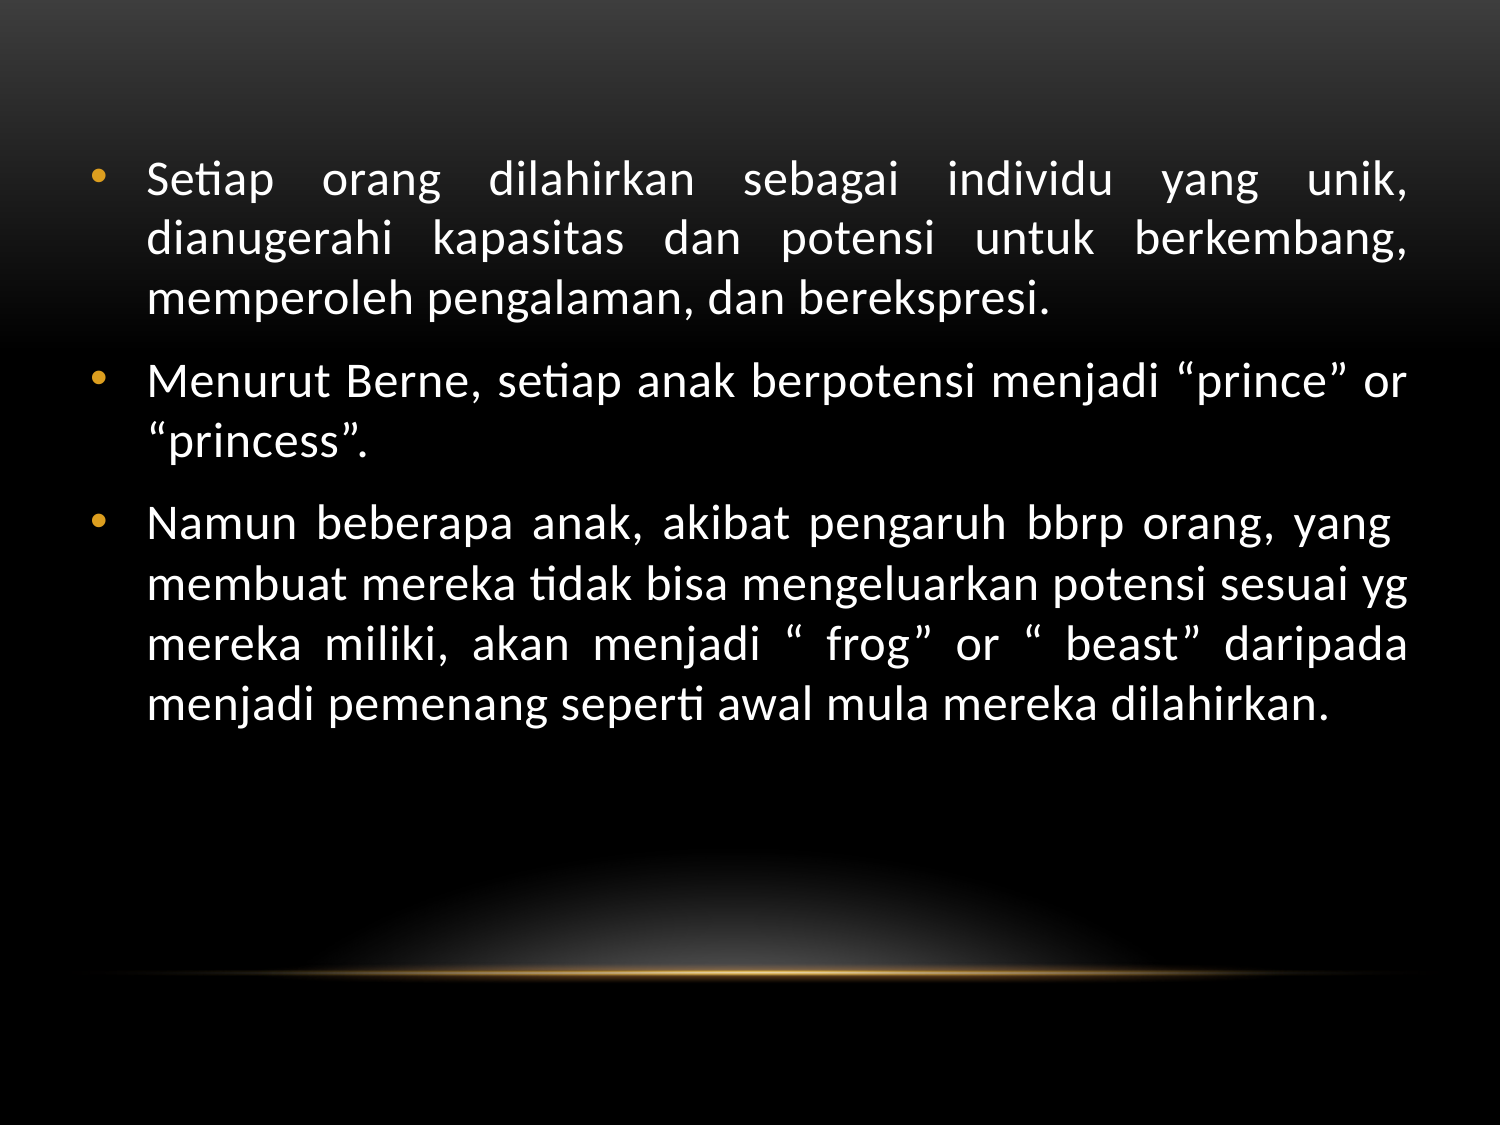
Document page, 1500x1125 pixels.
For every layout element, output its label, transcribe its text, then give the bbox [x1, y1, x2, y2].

picture [0, 0, 1500, 1125]
list Setiap orang dilahirkan sebagai individu yang unik, dianugerahi kapasitas dan potensi untuk berkembang, memperoleh pengalaman, dan berekspresi. Menurut Berne, setiap anak berpotensi menjadi “prince” or “princess”. Namun beberapa anak, akibat pengaruh bbrp orang, yang membuat mereka tidak bisa mengeluarkan potensi sesuai yg mereka miliki, akan menjadi “ frog” or “ beast” daripada menjadi pemenang seperti awal mula mereka dilahirkan. [75, 137, 1425, 988]
